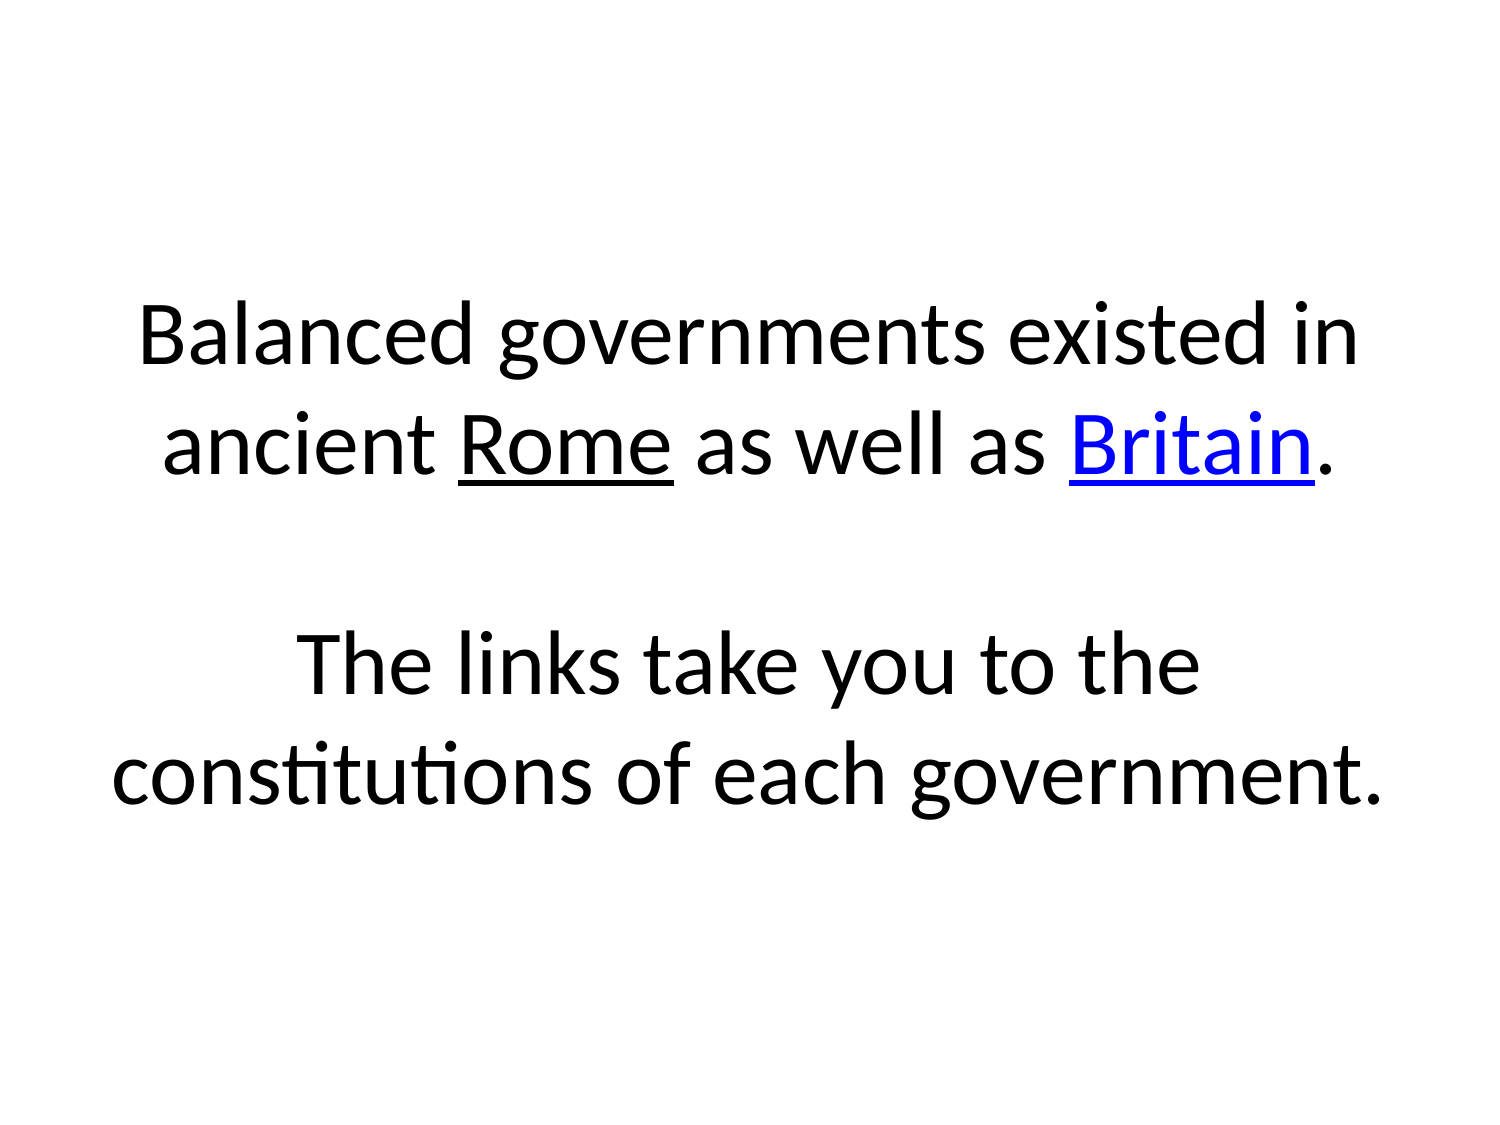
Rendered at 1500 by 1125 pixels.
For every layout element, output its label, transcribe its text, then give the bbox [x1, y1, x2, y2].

title Balanced governments existed in ancient Rome as well as Britain. The links take you to the constitutions of each government. [74, 44, 1426, 1051]
